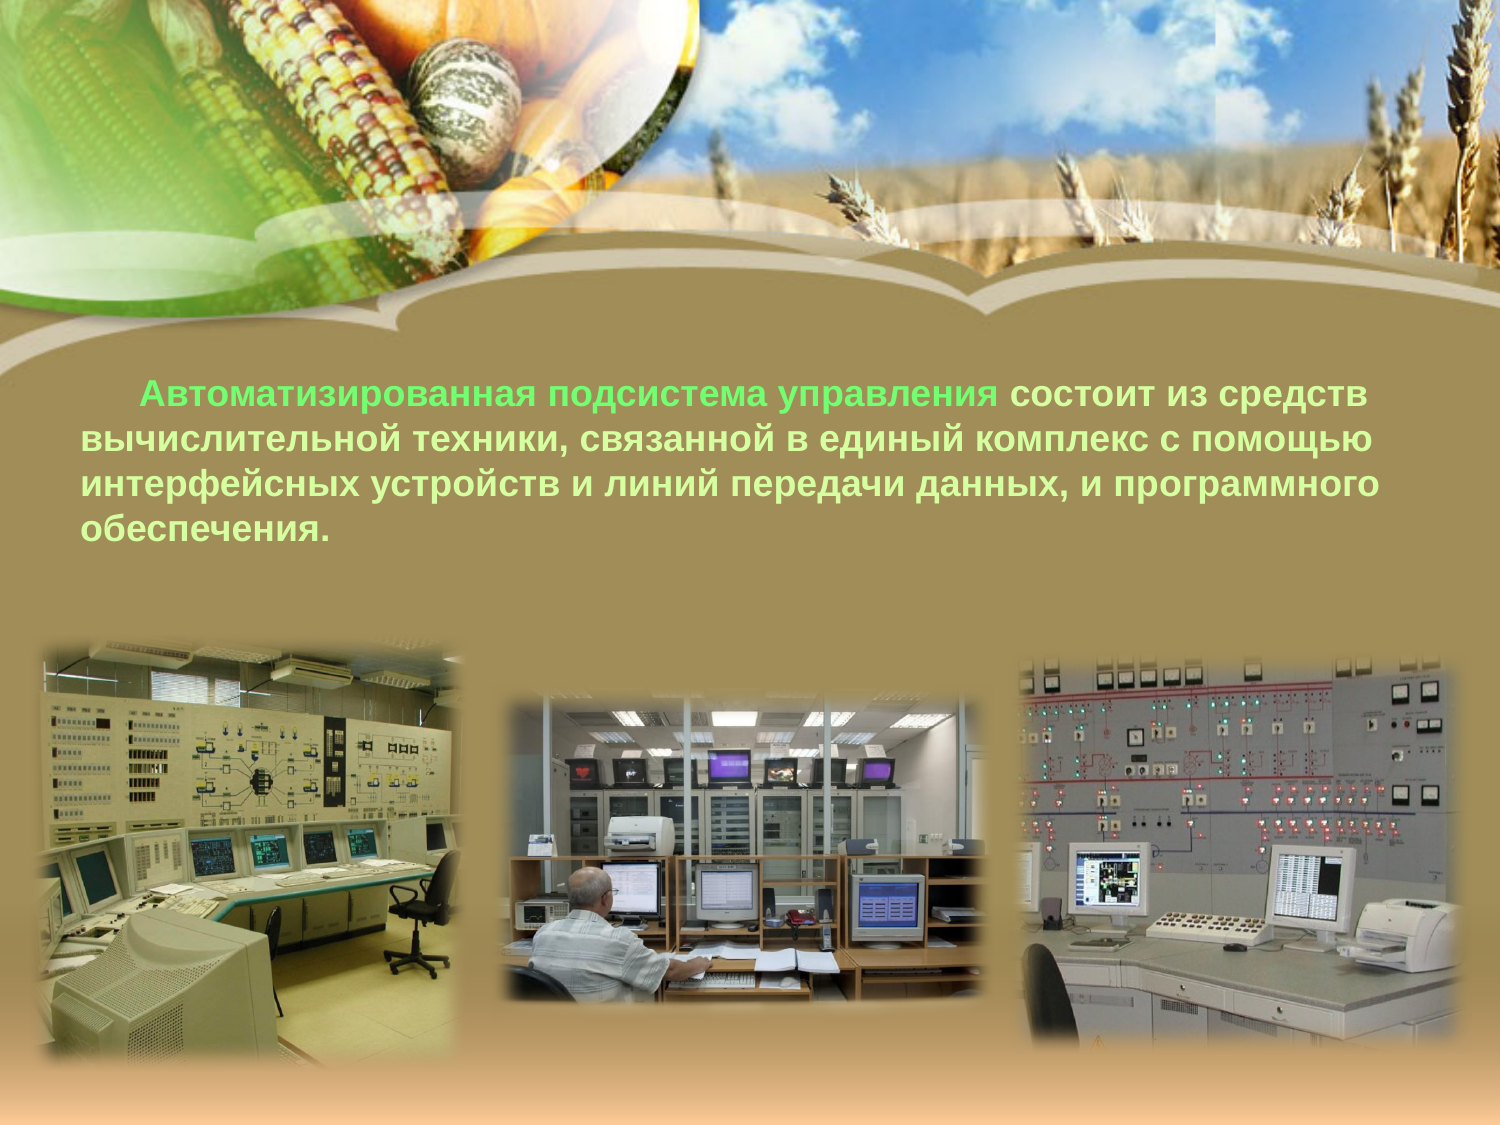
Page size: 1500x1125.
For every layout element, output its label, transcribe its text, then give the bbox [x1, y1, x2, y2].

picture [0, 0, 1500, 1073]
list Автоматизированная подсистема управления состоит из средств вычислительной техники, связанной в единый комплекс с помощью интерфейсных устройств и линий передачи данных, и программного обеспечения. [64, 361, 1447, 622]
